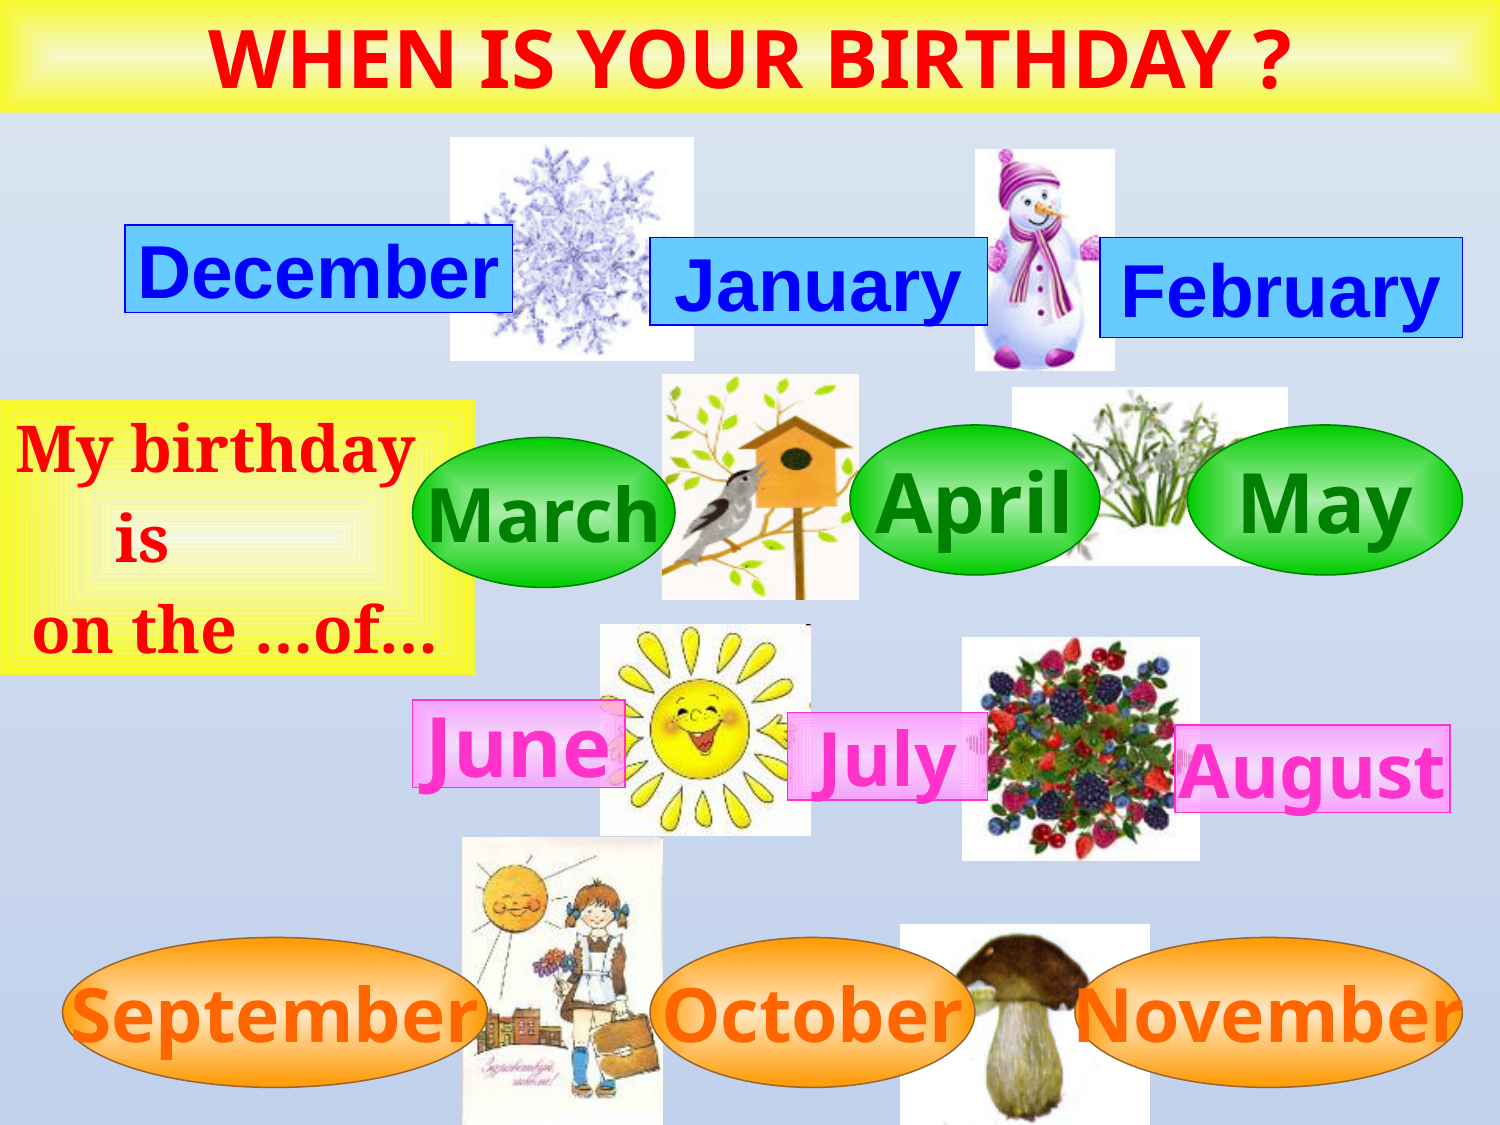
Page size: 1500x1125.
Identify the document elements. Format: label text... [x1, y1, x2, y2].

picture [449, 137, 694, 361]
picture [974, 149, 1115, 371]
text_box March [412, 437, 657, 588]
picture [462, 624, 812, 1125]
text_box April [863, 424, 1010, 575]
text_box June [412, 699, 594, 788]
text_box September [62, 937, 457, 1088]
text_box January [698, 237, 969, 325]
picture [1012, 387, 1288, 566]
text_box August [1204, 724, 1450, 813]
text_box December [124, 224, 444, 313]
text_box October [668, 937, 894, 1088]
picture [899, 924, 1151, 1125]
title WHEN IS YOUR BIRTHDAY ? [0, 0, 1500, 113]
picture [962, 637, 1201, 861]
text_box November [1154, 937, 1463, 1088]
list My birthday is on the …of… [0, 399, 476, 676]
picture [662, 374, 859, 601]
text_box July [815, 712, 957, 800]
text_box May [1287, 424, 1463, 575]
text_box February [1118, 237, 1463, 338]
